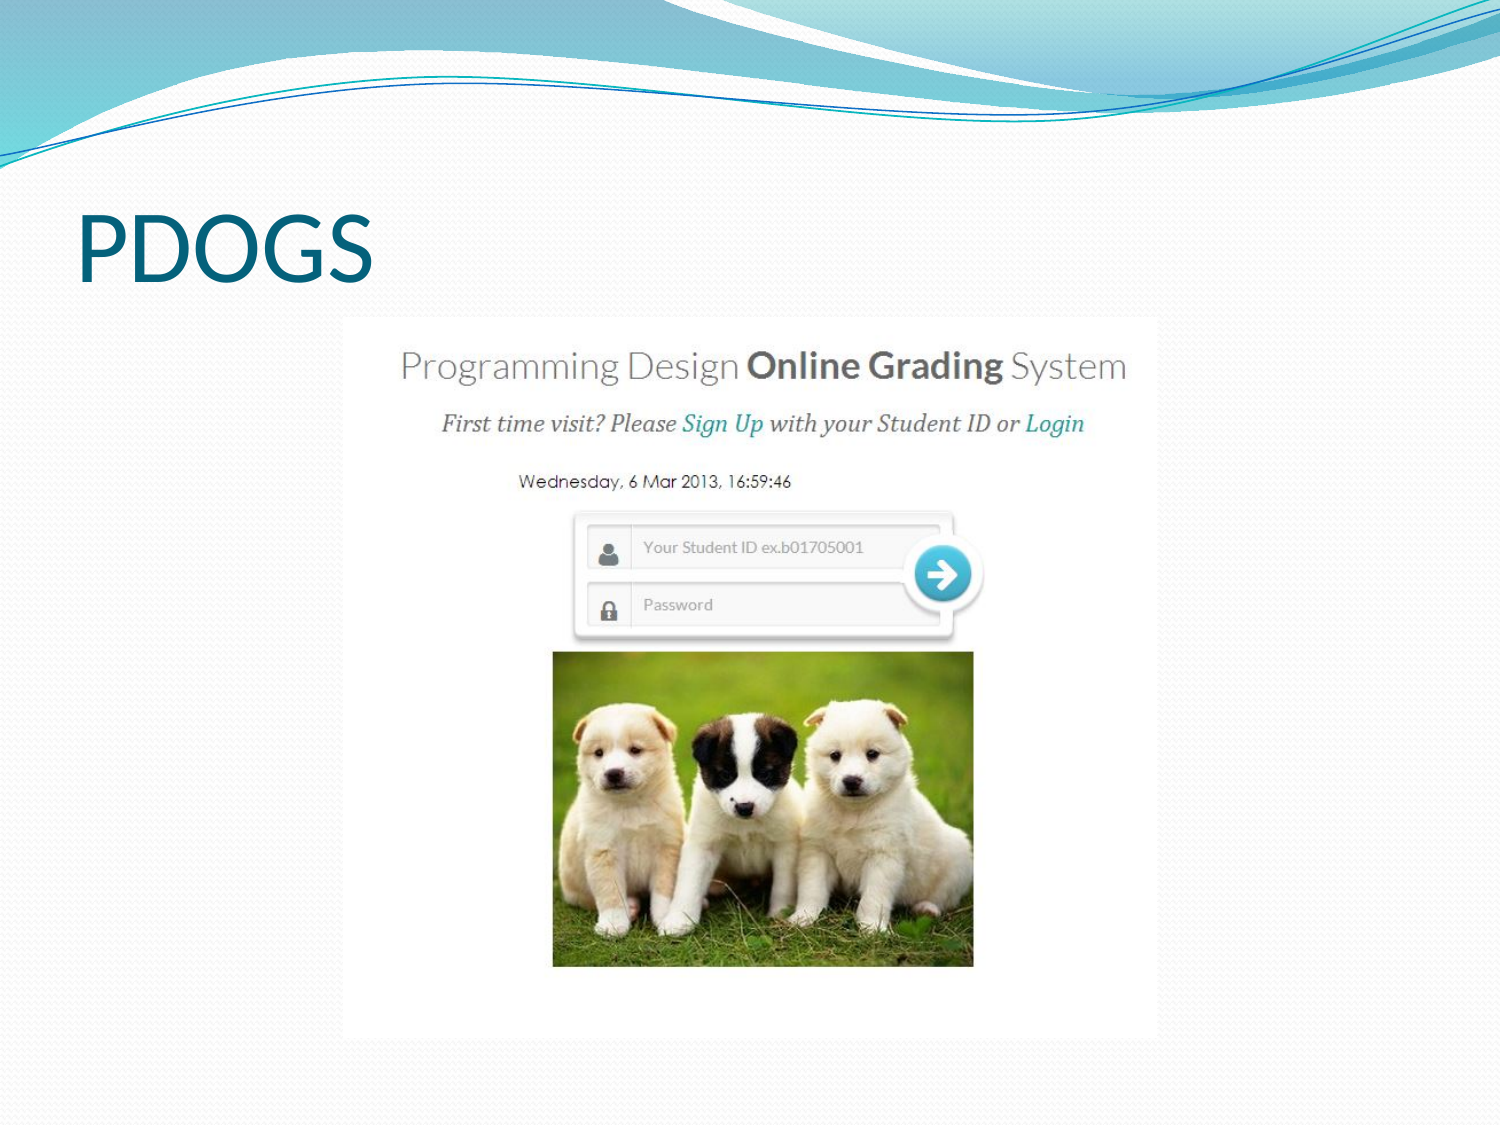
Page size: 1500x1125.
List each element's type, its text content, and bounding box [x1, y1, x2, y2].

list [343, 317, 1157, 1038]
title PDOGS [75, 115, 1425, 303]
